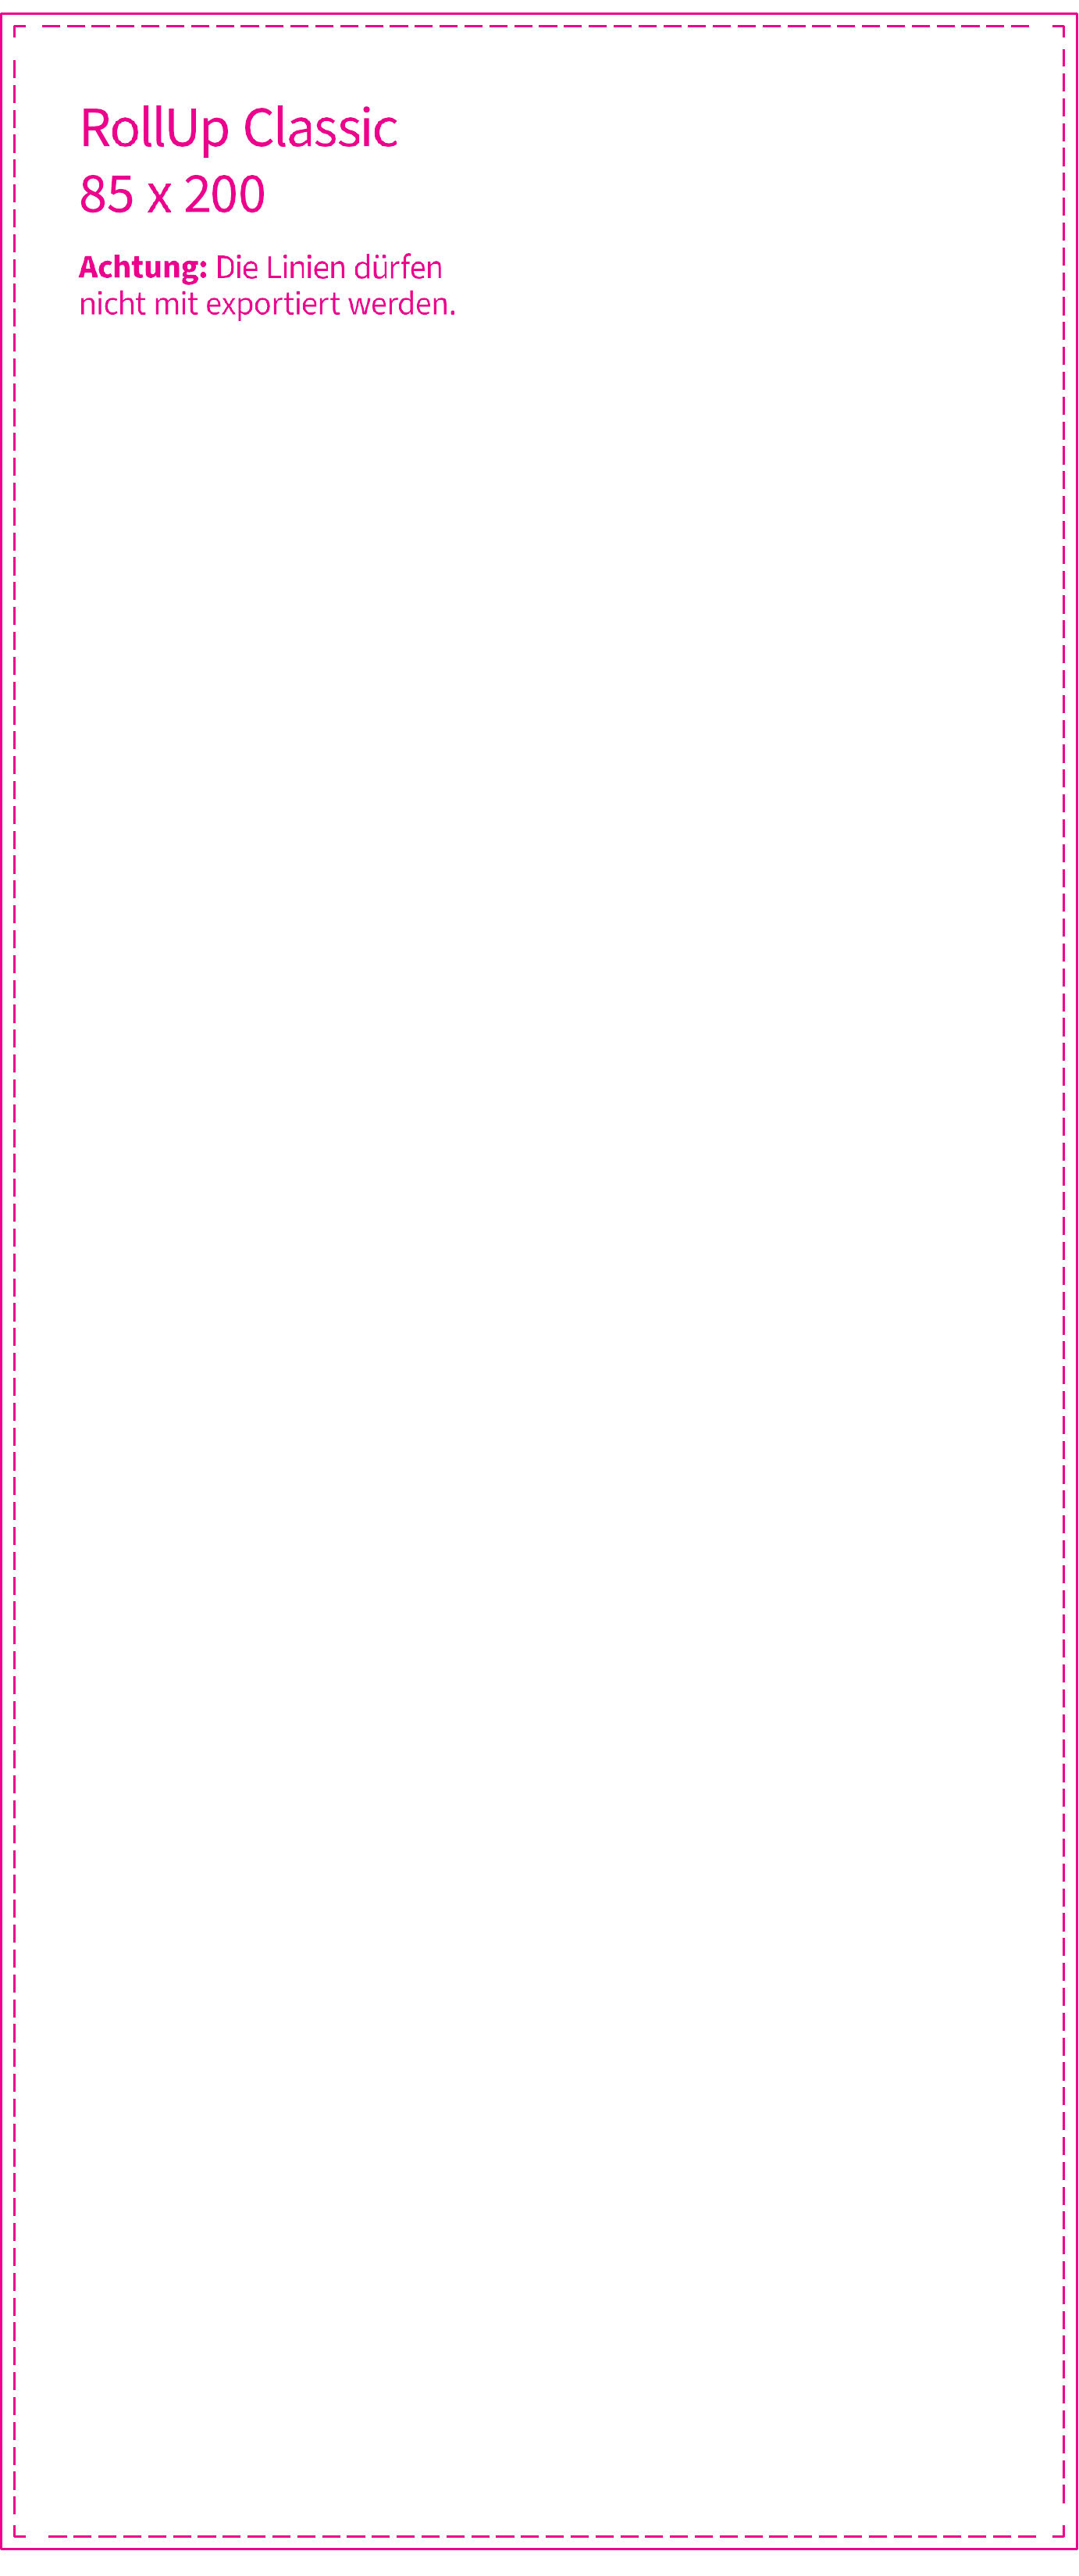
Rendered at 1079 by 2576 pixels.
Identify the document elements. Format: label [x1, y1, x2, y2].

picture [78, 253, 454, 321]
picture [289, 117, 312, 147]
picture [374, 117, 397, 147]
picture [315, 117, 336, 147]
picture [338, 117, 360, 147]
picture [147, 184, 172, 212]
picture [112, 117, 138, 147]
